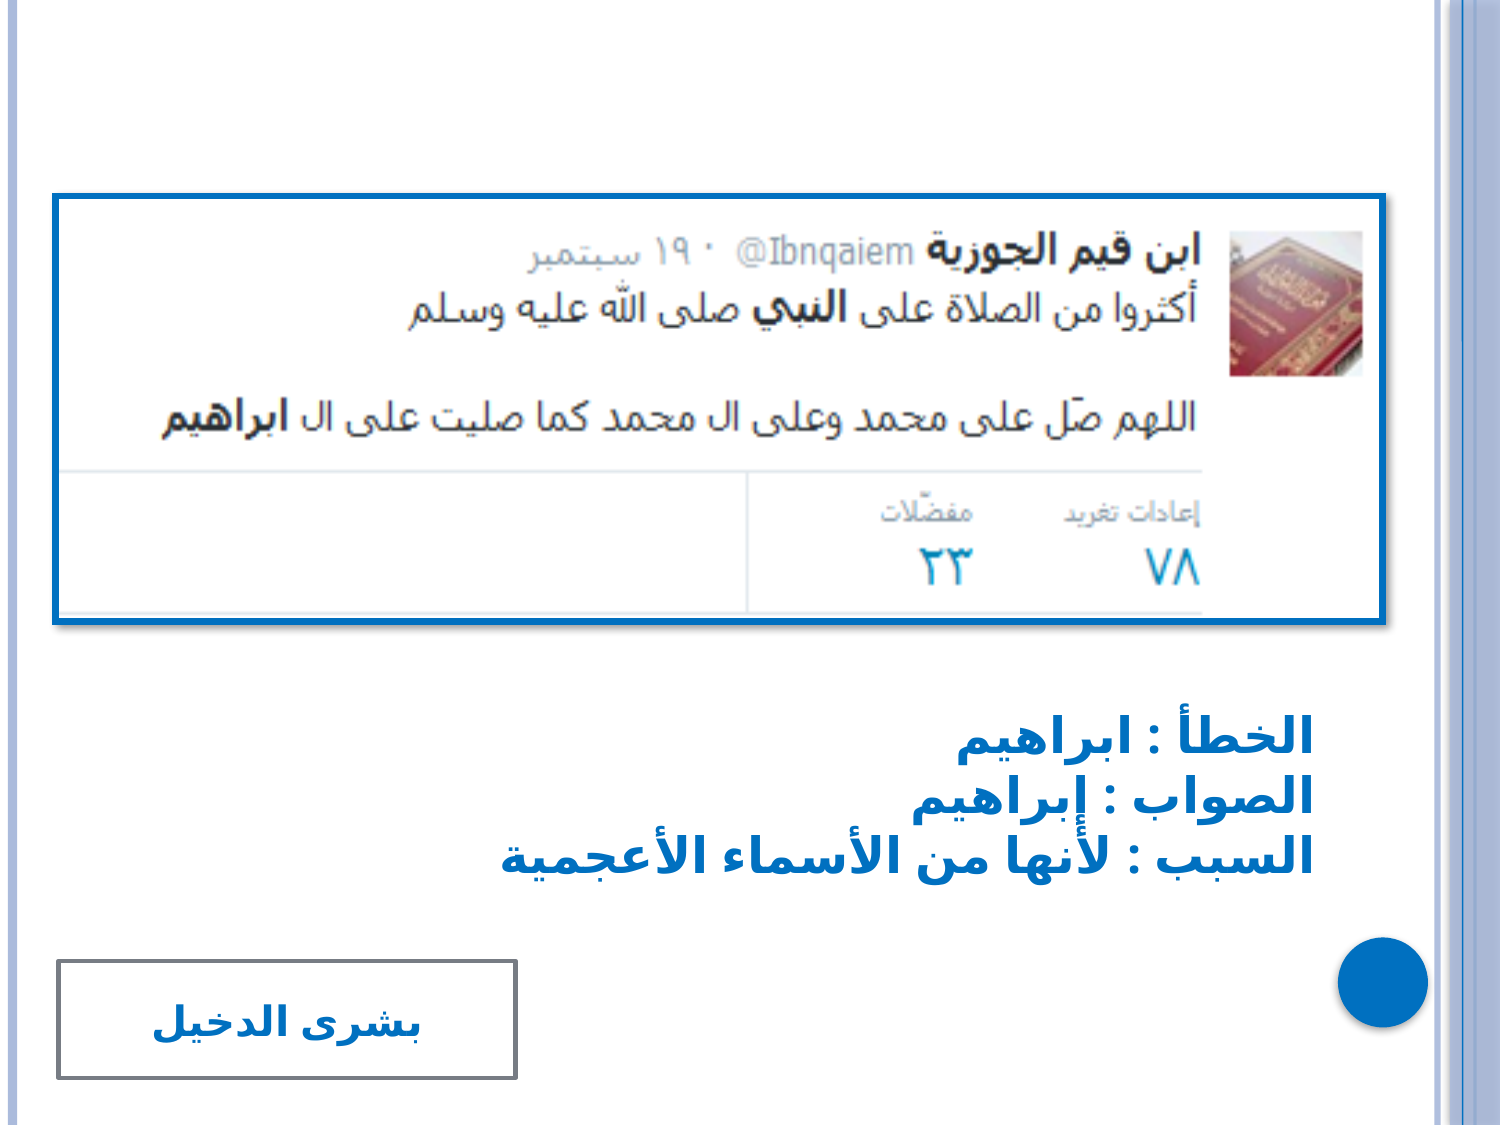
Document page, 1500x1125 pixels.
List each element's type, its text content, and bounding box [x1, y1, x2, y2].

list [57, 198, 1380, 619]
text_box بشرى الدخيل [56, 959, 518, 1080]
title الخطأ : ابراهيم الصواب : إبراهيم السبب : لأنها من الأسماء الأعجمية [105, 703, 1331, 891]
